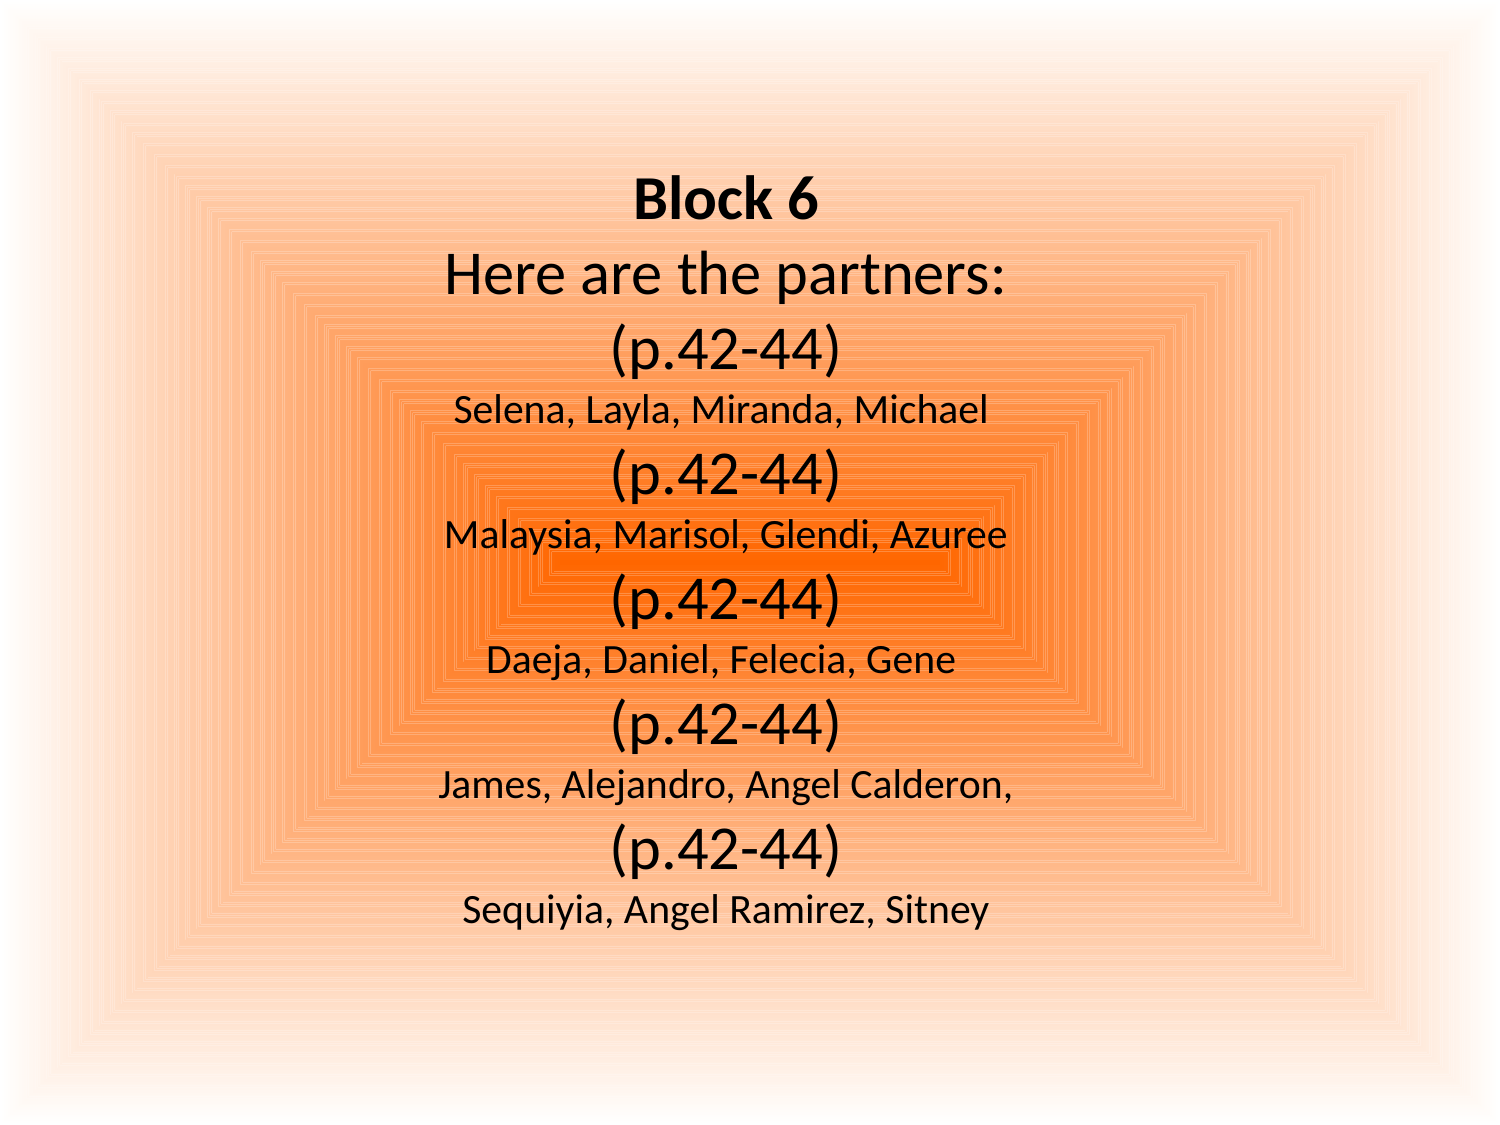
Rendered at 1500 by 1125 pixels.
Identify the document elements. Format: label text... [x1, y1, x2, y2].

text_box Block 6 Here are the partners: (p.42-44) Selena, Layla, Miranda, Michael (p.42-44) Malaysia, Marisol, Glendi, Azuree (p.42-44) Daeja, Daniel, Felecia, Gene (p.42-44) James, Alejandro, Angel Calderon, (p.42-44) Sequiyia, Angel Ramirez, Sitney [362, 149, 1090, 940]
